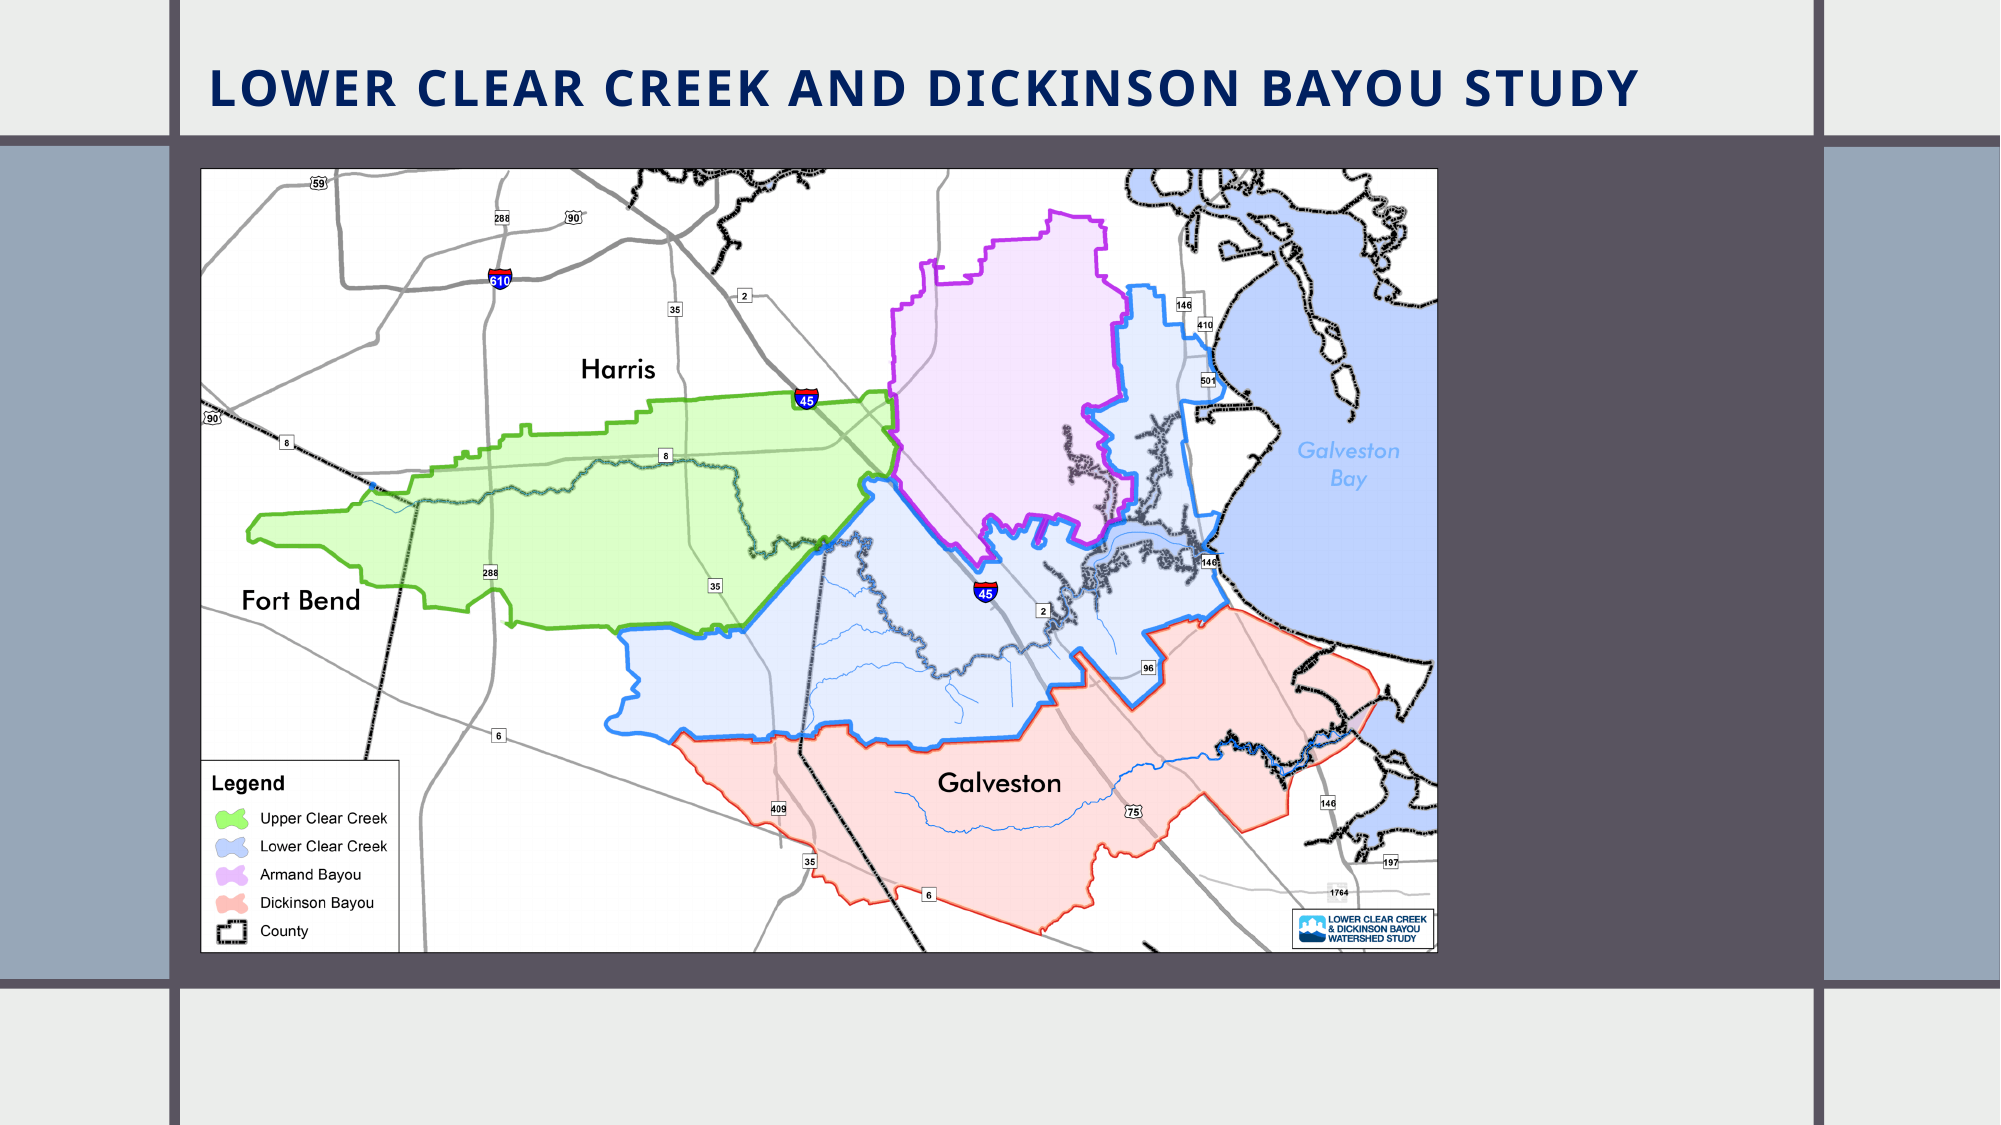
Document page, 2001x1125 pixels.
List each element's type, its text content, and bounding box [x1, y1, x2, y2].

picture [190, 166, 1439, 958]
title Lower clear creek and Dickinson bayou study [190, 0, 1922, 132]
